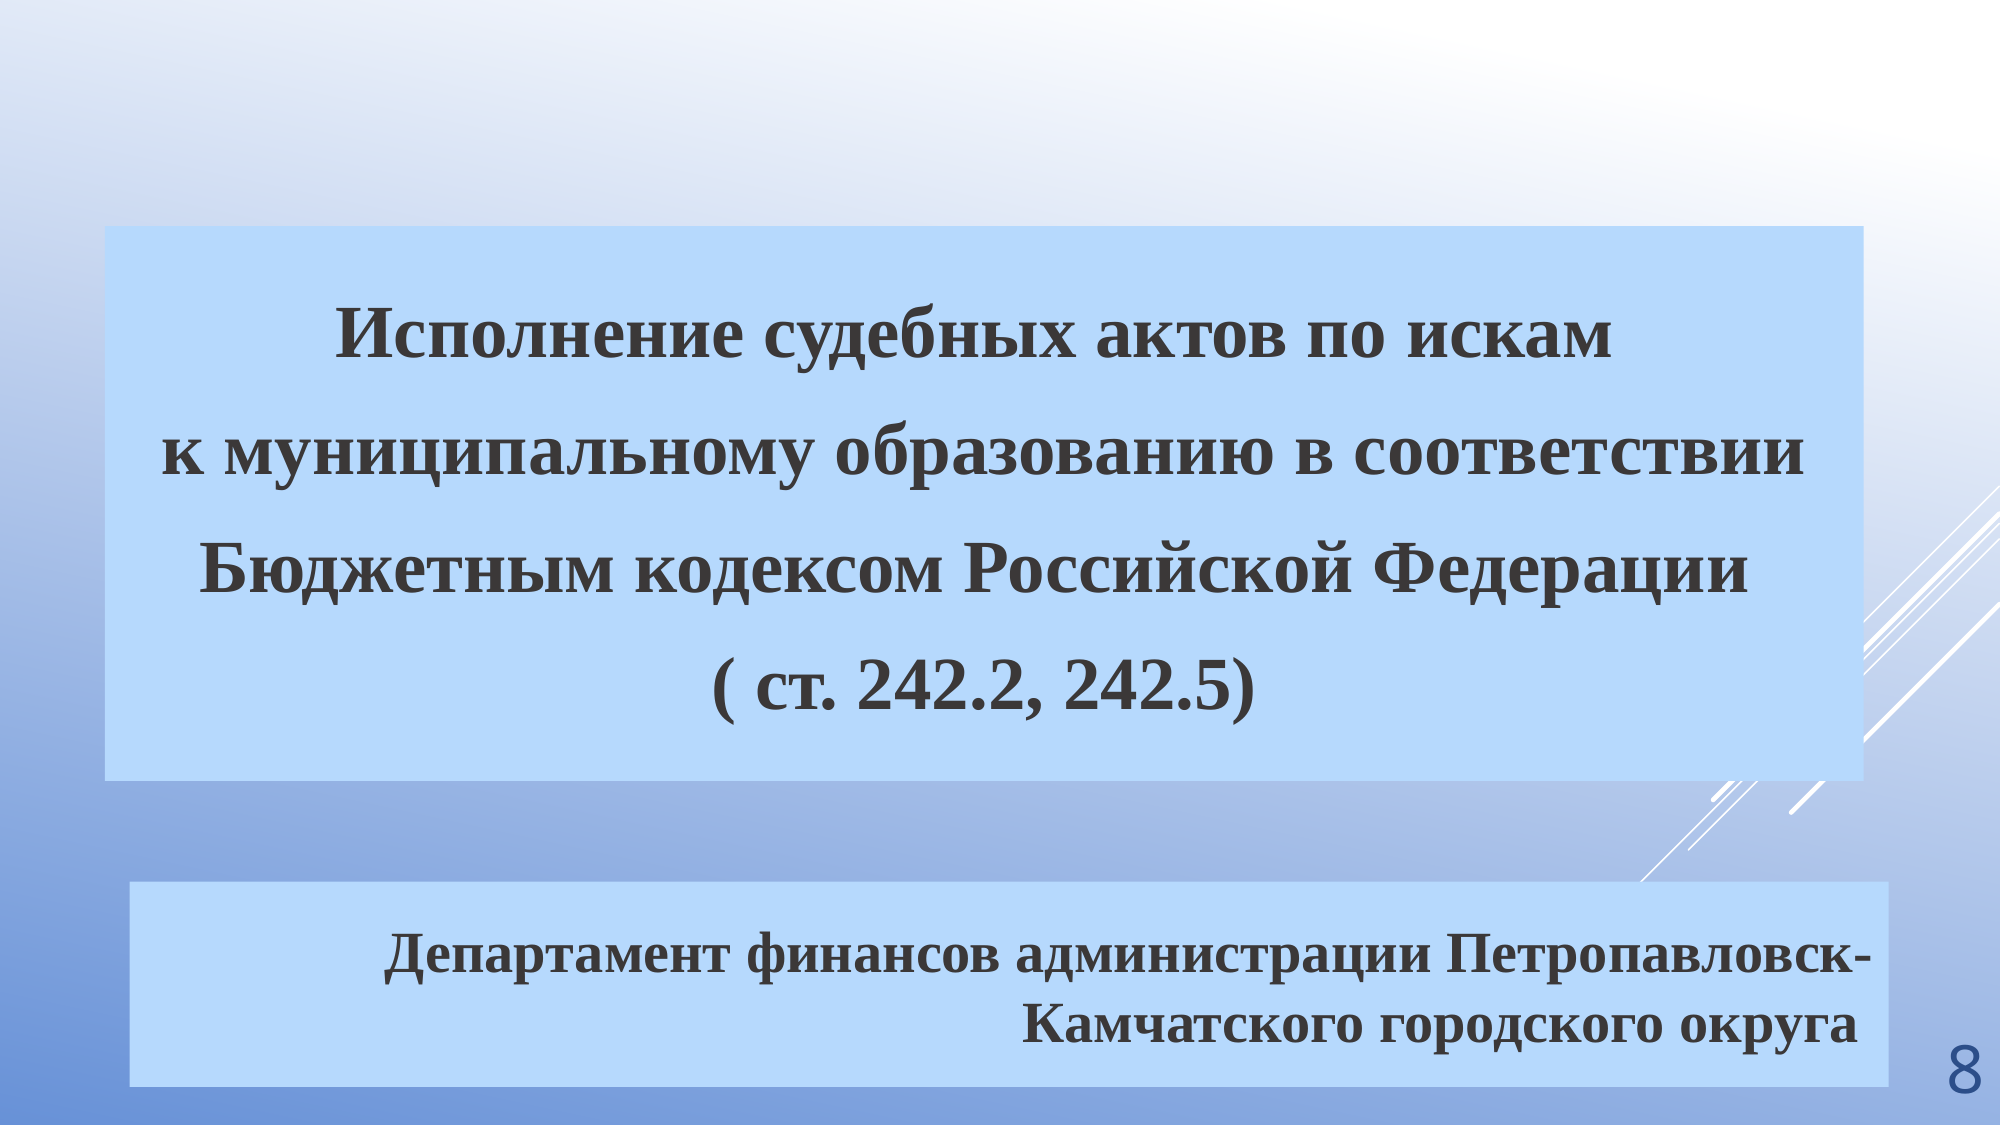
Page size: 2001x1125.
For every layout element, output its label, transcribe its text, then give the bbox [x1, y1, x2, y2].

slide_number 8 [1888, 1045, 2000, 1125]
list Исполнение судебных актов по искам к муниципальному образованию в соответствии Бюджетным кодексом Российской Федерации ( ст. 242.2, 242.5) [104, 226, 1864, 781]
text_box Департамент финансов администрации Петропавловск-Камчатского городского округа [129, 881, 1889, 1087]
